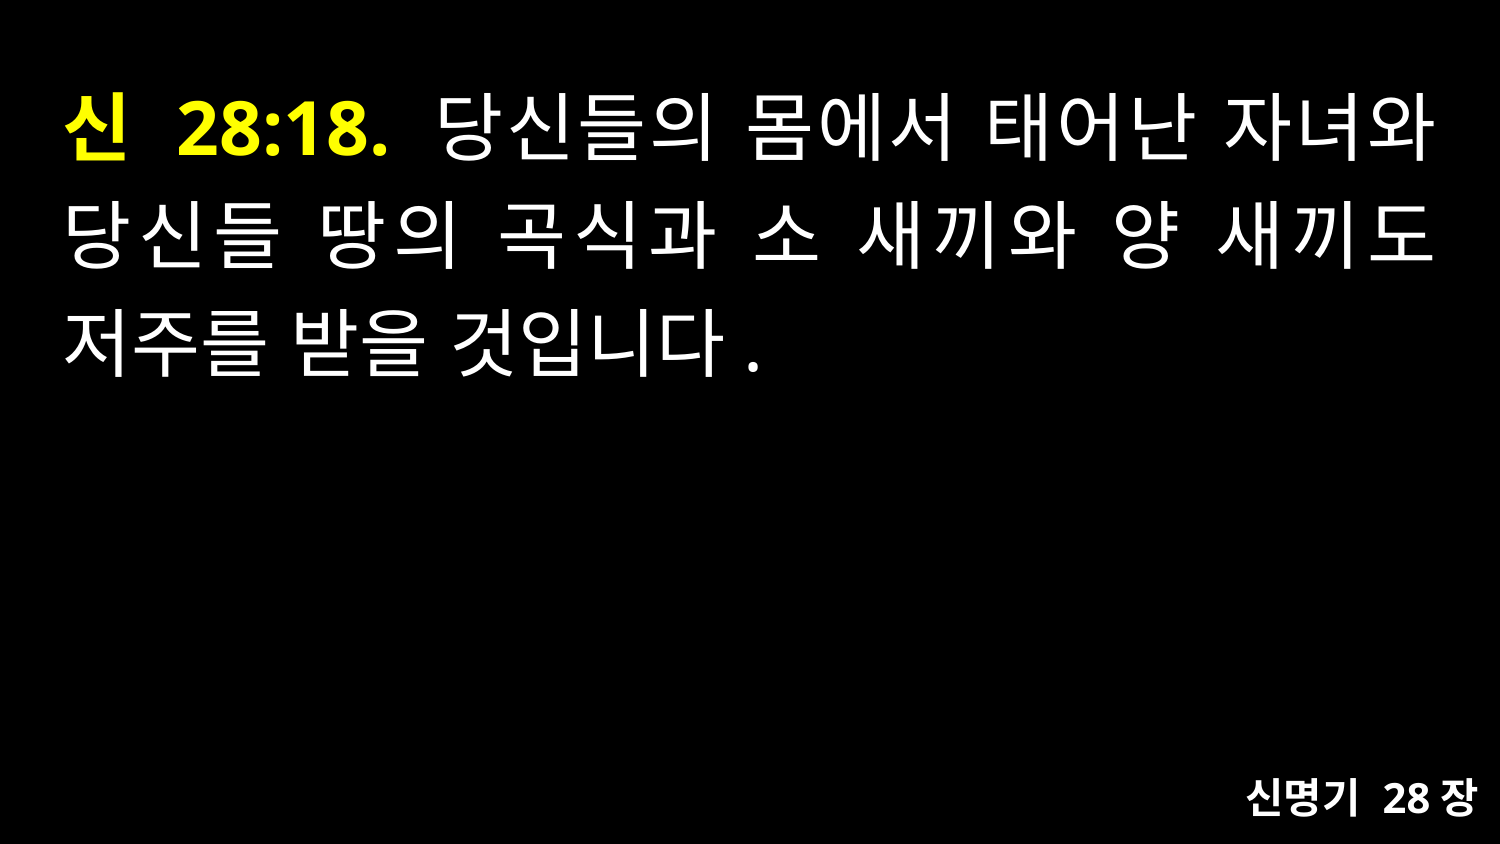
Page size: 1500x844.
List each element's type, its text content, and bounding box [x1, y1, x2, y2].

title 신 28:18. 당신들의 몸에서 태어난 자녀와 당신들 땅의 곡식과 소 새끼와 양 새끼도 저주를 받을 것입니다. [0, 0, 1500, 844]
subtitle 신명기 28장 [916, 770, 1500, 844]
